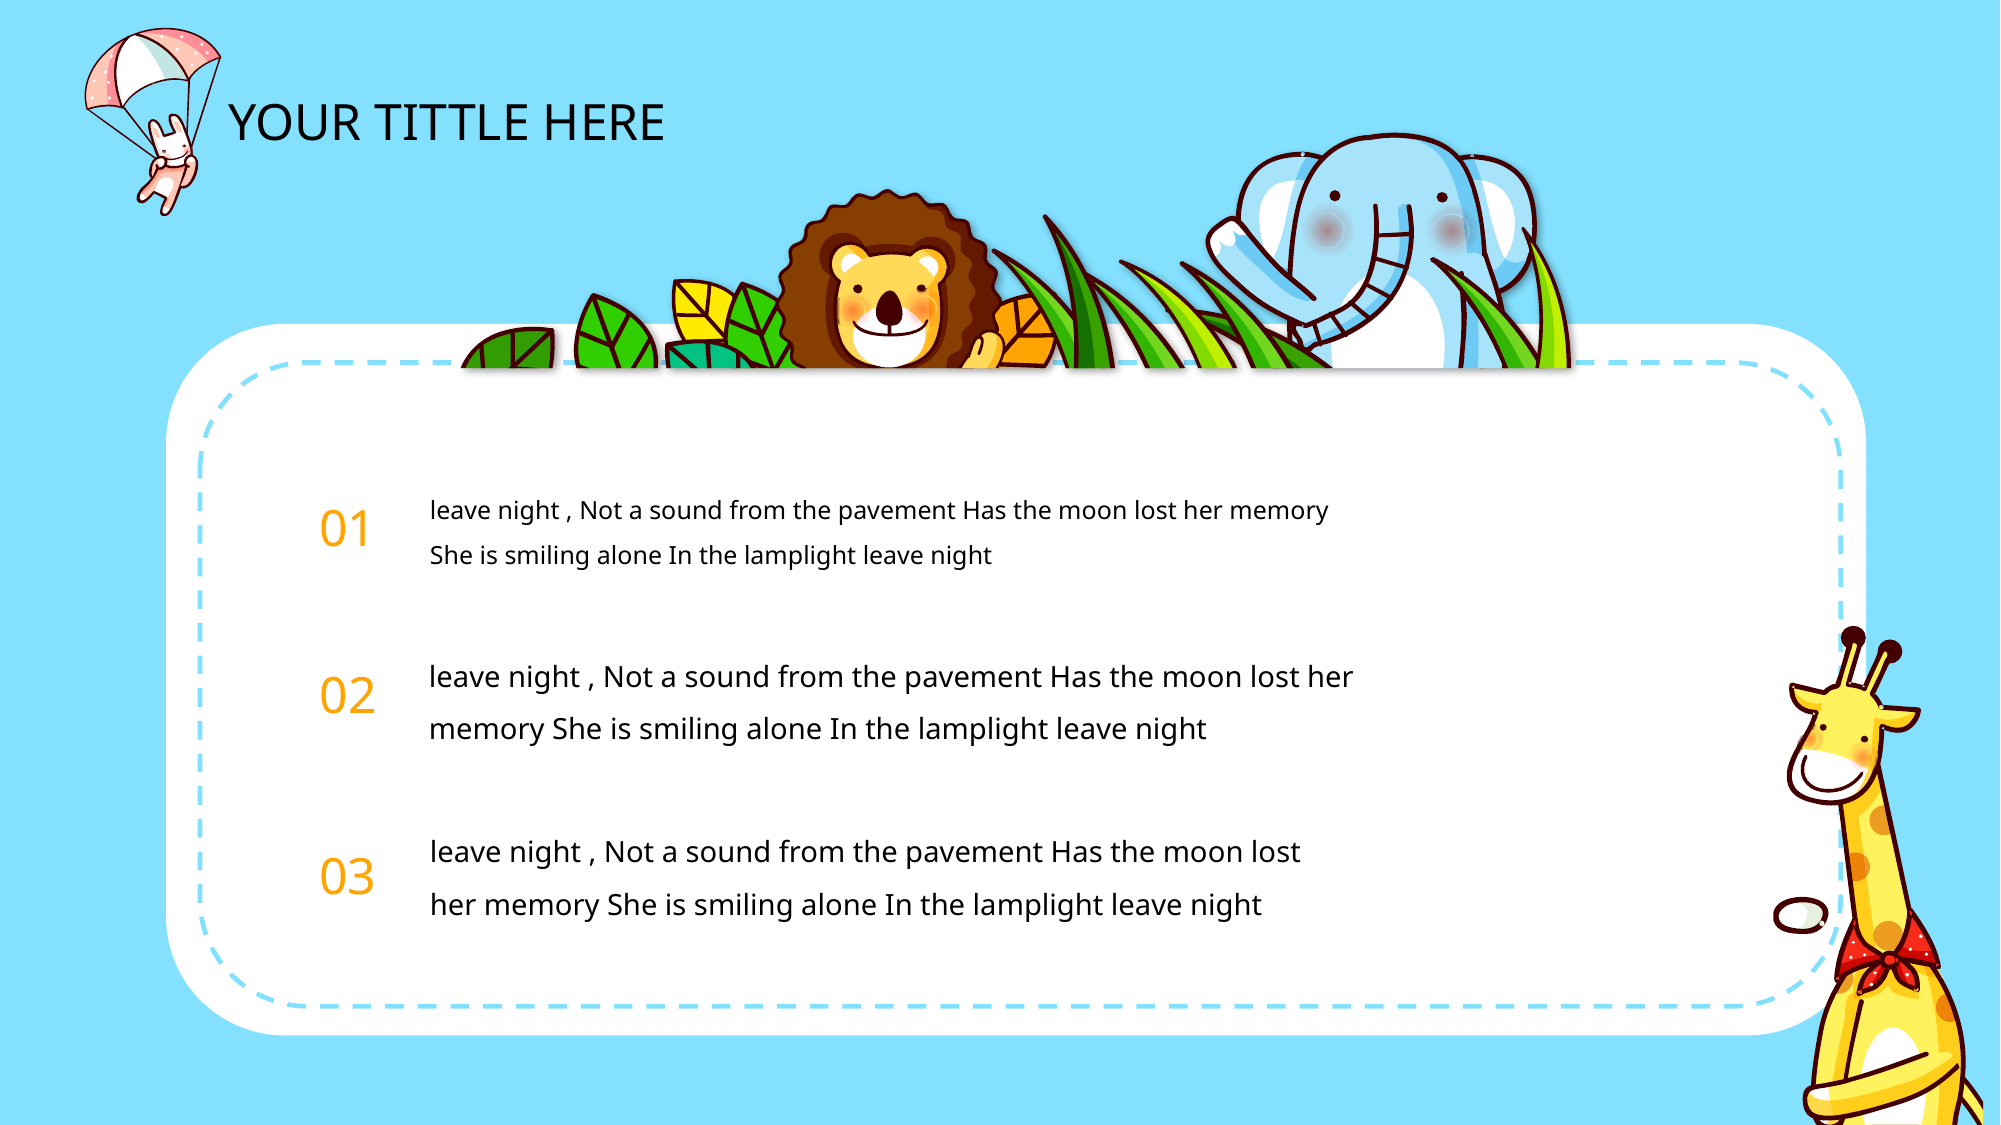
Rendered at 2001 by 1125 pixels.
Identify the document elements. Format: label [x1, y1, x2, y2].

text_box [309, 472, 1366, 573]
picture [1773, 625, 1984, 1125]
text_box [1575, 322, 1868, 625]
text_box [309, 808, 1366, 983]
picture [460, 132, 1572, 369]
text_box [84, 27, 826, 216]
text_box [309, 632, 1388, 808]
text_box [198, 361, 1842, 1008]
text_box [165, 322, 1773, 1037]
